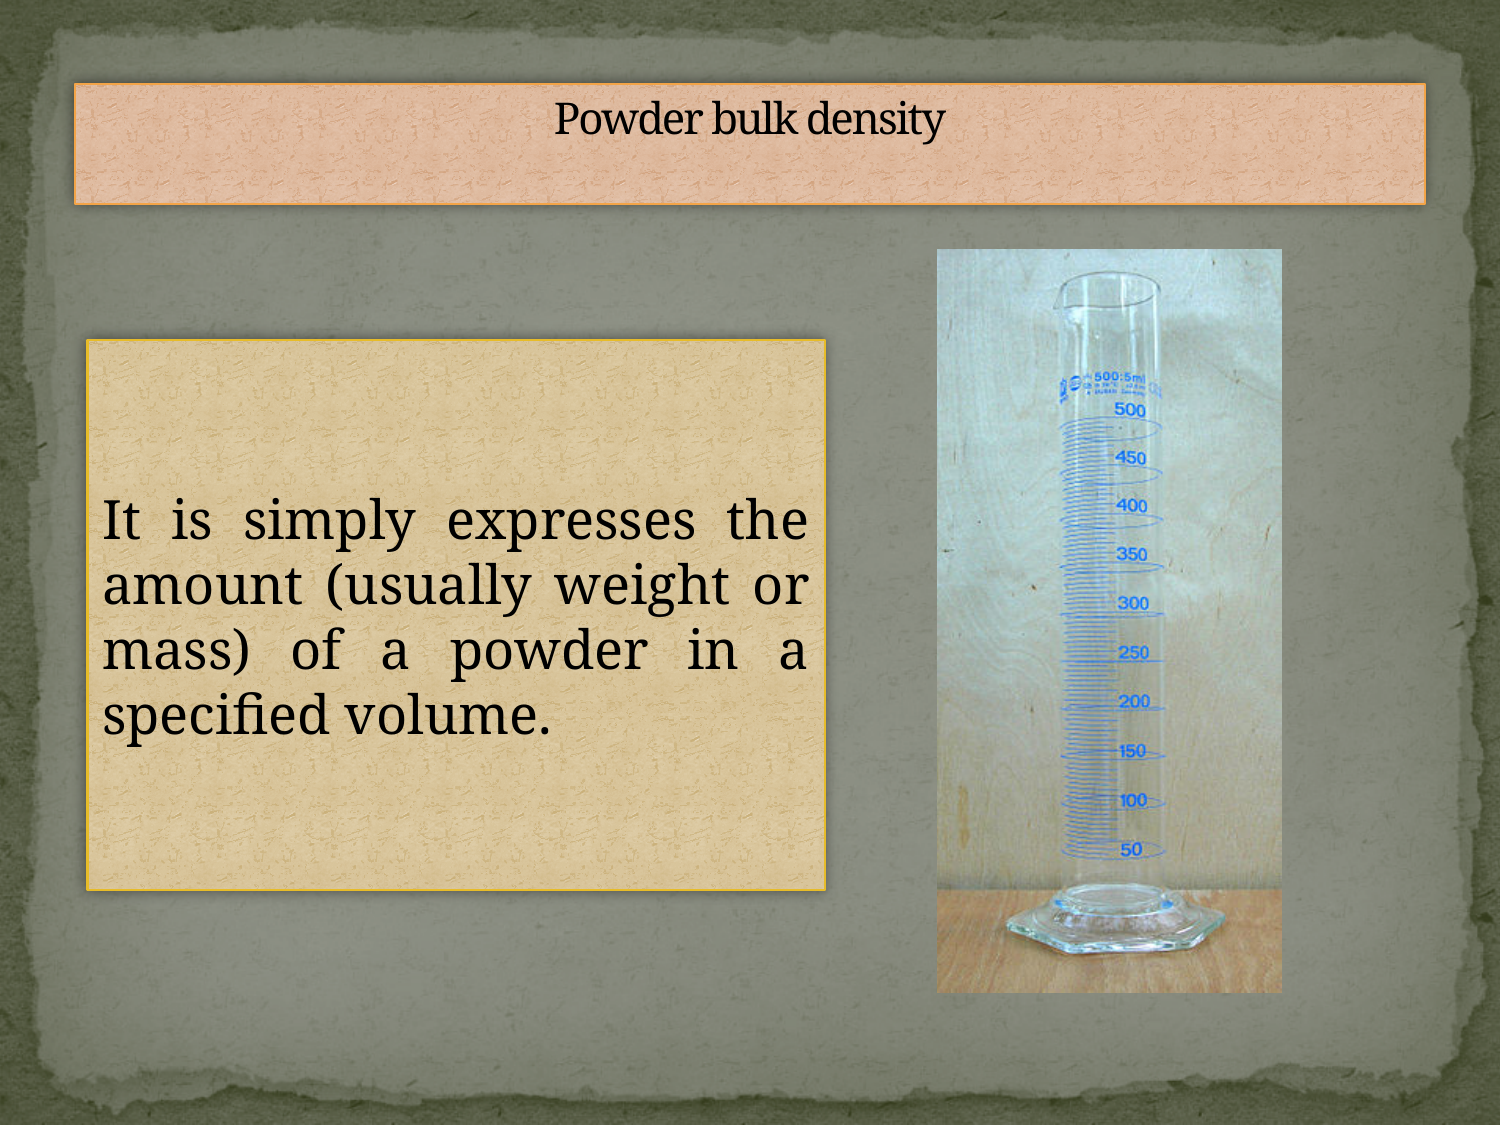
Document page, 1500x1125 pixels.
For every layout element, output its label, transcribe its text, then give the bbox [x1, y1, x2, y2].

title Powder bulk density [74, 83, 1426, 205]
list It is simply expresses the amount (usually weight or mass) of a powder in a specified volume. [86, 339, 826, 891]
picture [937, 249, 1282, 993]
